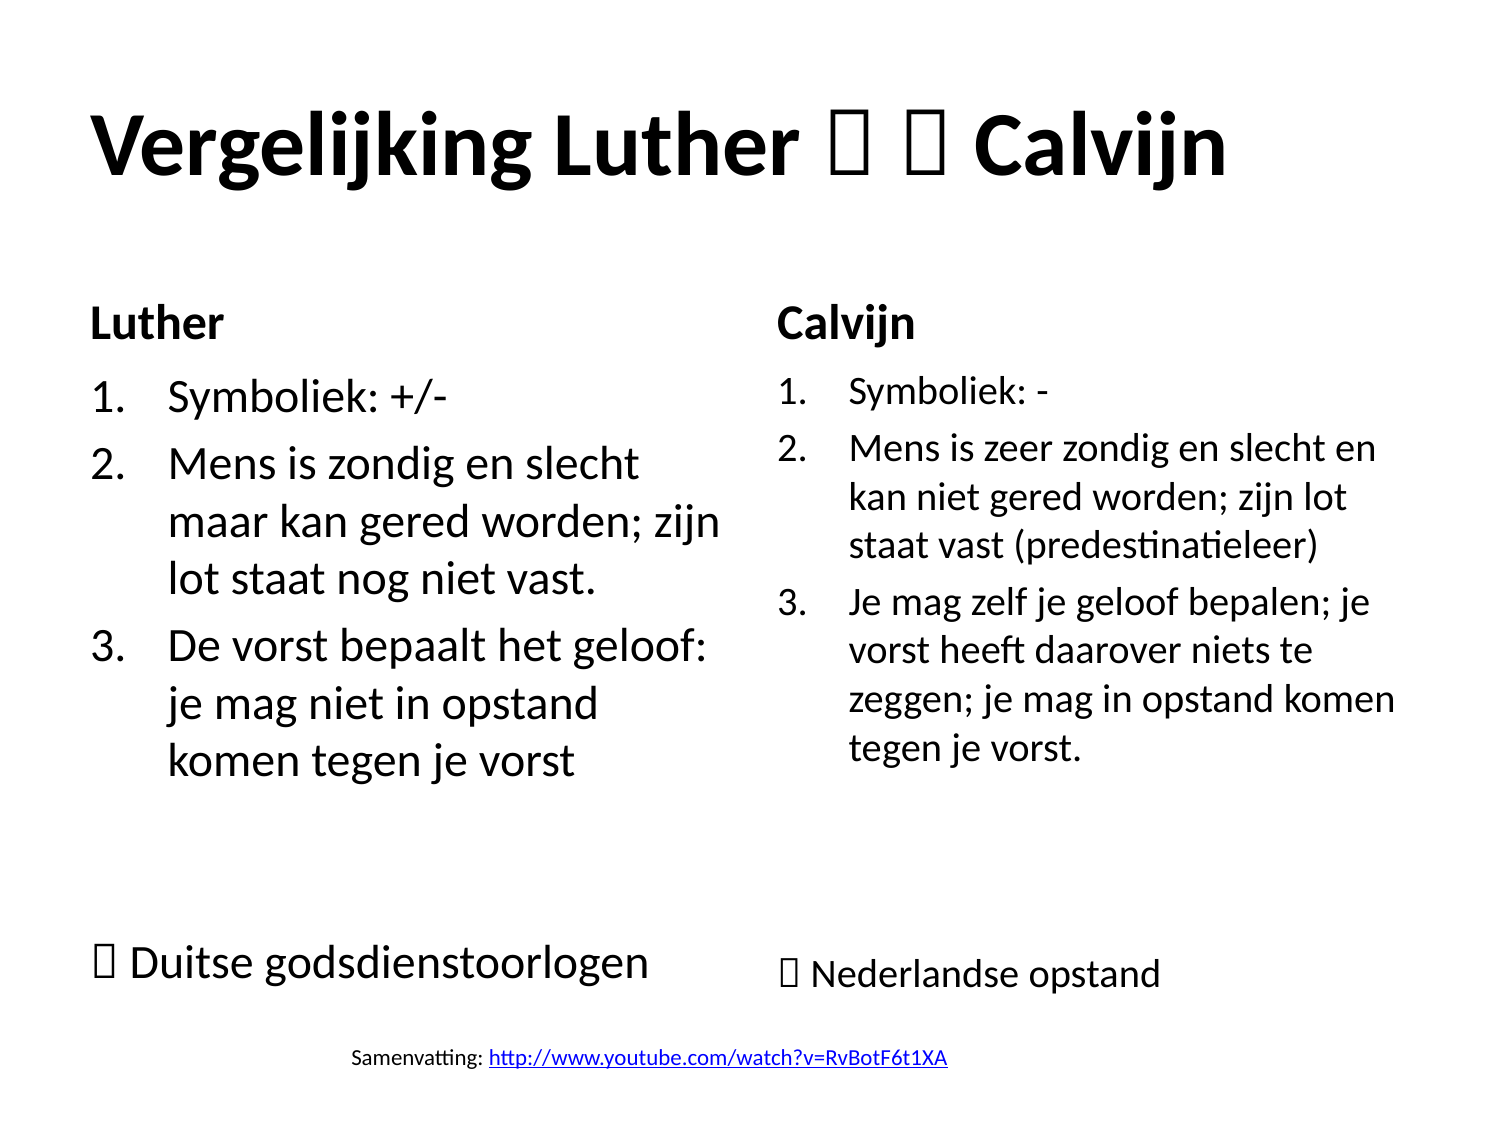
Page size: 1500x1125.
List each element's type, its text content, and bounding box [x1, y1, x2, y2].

text_box Samenvatting: http://www.youtube.com/watch?v=RvBotF6t1XA [336, 1035, 1087, 1078]
list Luther [75, 251, 738, 356]
list Calvijn [761, 251, 1425, 356]
list Symboliek: - Mens is zeer zondig en slecht en kan niet gered worden; zijn lot staat vast (predestinatieleer) Je mag zelf je geloof bepalen; je vorst heeft daarover niets te zeggen; je mag in opstand komen tegen je vorst.  Nederlandse opstand [761, 356, 1425, 1005]
list Symboliek: +/- Mens is zondig en slecht maar kan gered worden; zijn lot staat nog niet vast. De vorst bepaalt het geloof: je mag niet in opstand komen tegen je vorst  Duitse godsdienstoorlogen [75, 356, 738, 1005]
title Vergelijking Luther   Calvijn [75, 45, 1425, 233]
